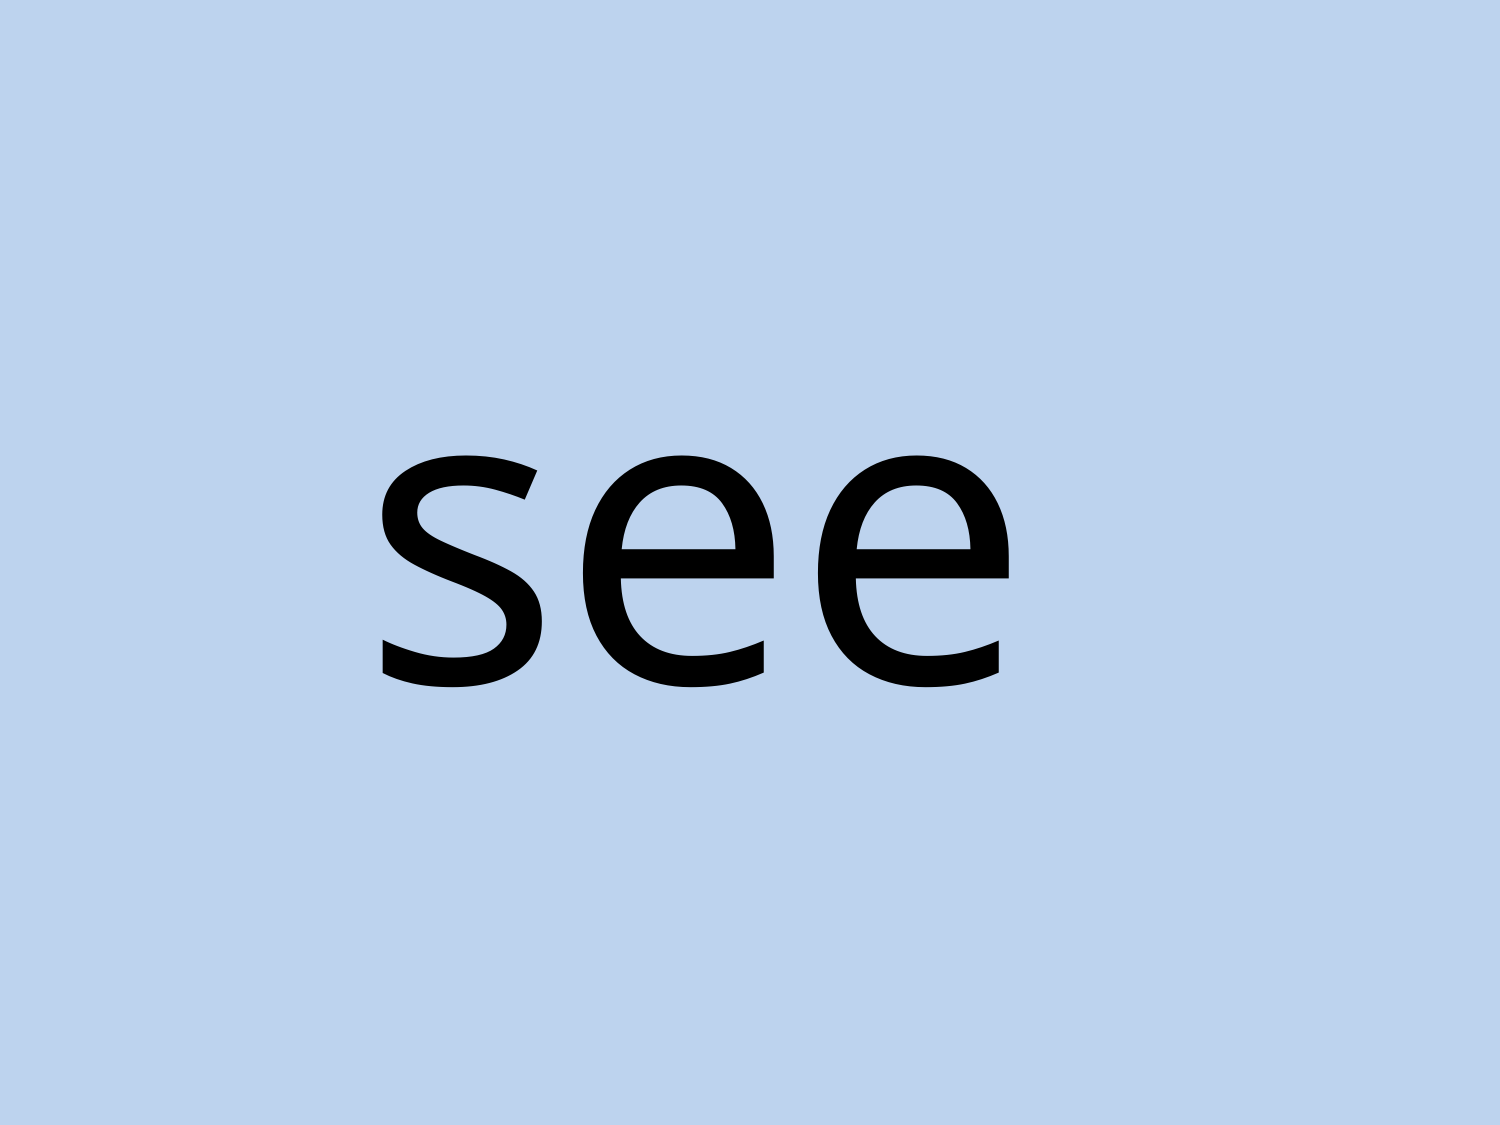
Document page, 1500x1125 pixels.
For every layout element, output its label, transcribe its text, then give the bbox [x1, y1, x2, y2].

text_box see [41, 259, 1459, 775]
